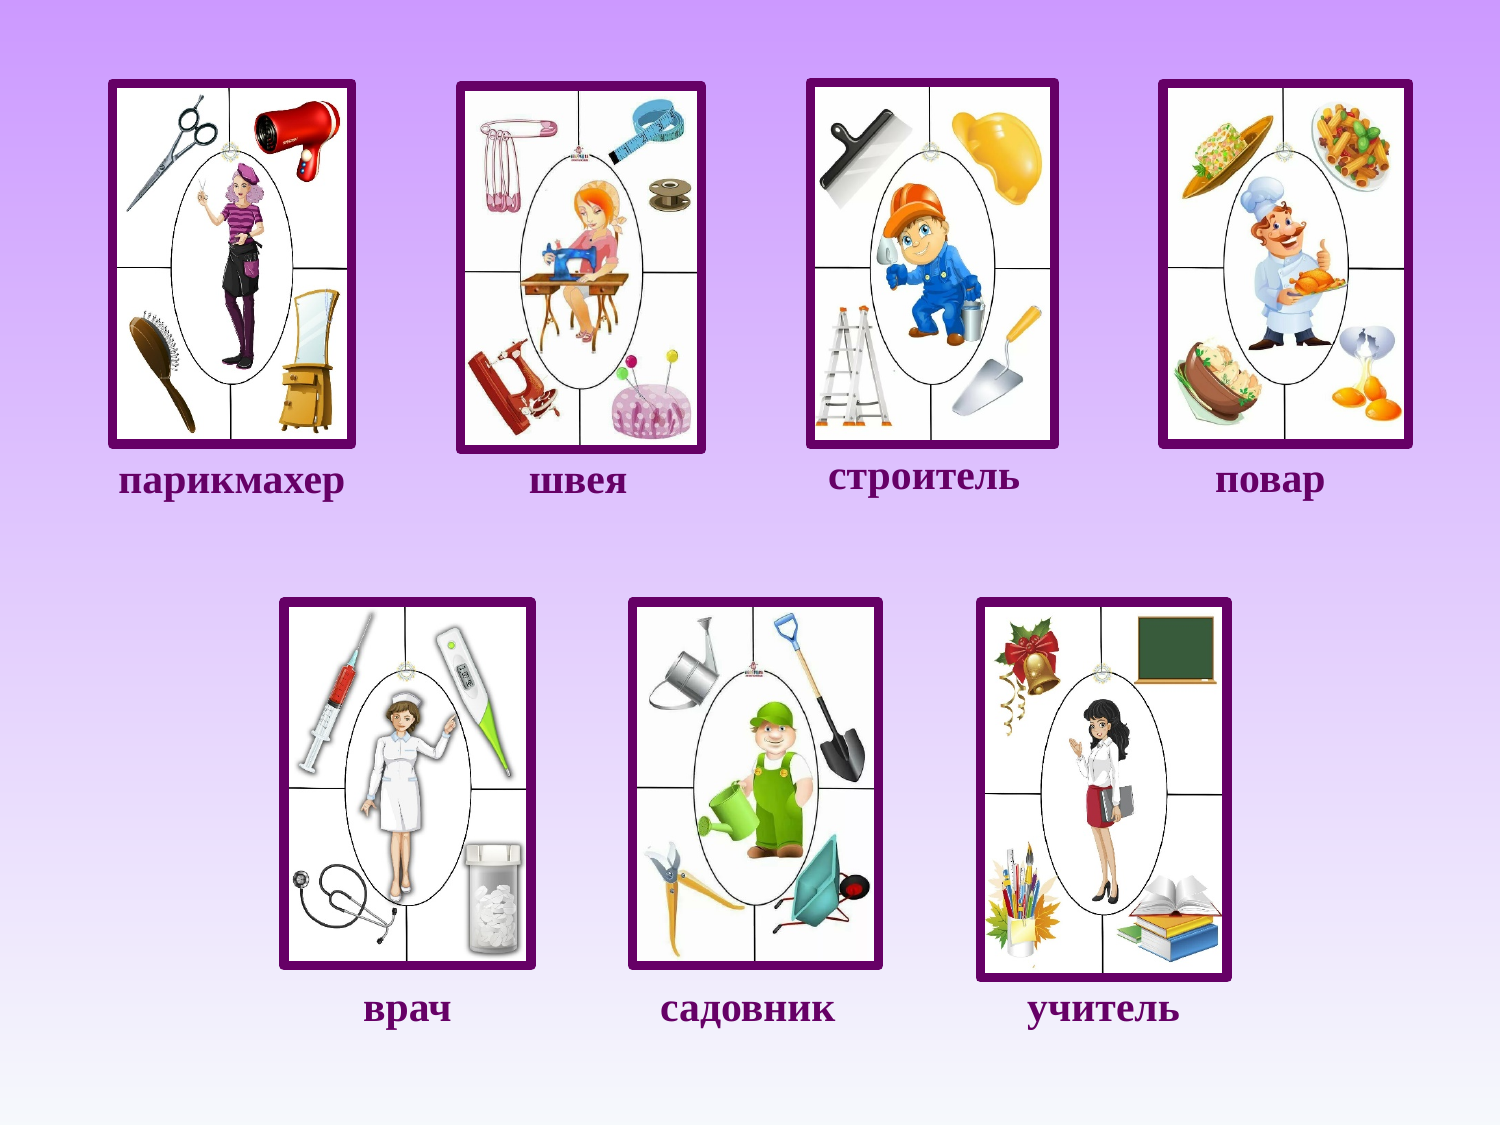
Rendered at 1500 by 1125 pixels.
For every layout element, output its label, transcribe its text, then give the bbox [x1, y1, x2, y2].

text_box учитель [973, 972, 1234, 1037]
text_box повар [1140, 443, 1401, 508]
picture [637, 606, 874, 962]
picture [464, 90, 697, 446]
picture [116, 87, 348, 440]
text_box строитель [794, 440, 1055, 506]
text_box врач [277, 972, 538, 1037]
picture [984, 606, 1223, 974]
text_box садовник [617, 972, 878, 1037]
picture [1167, 87, 1405, 440]
picture [814, 86, 1050, 441]
text_box парикмахер [101, 444, 362, 510]
picture [288, 606, 527, 962]
text_box швея [448, 444, 708, 510]
